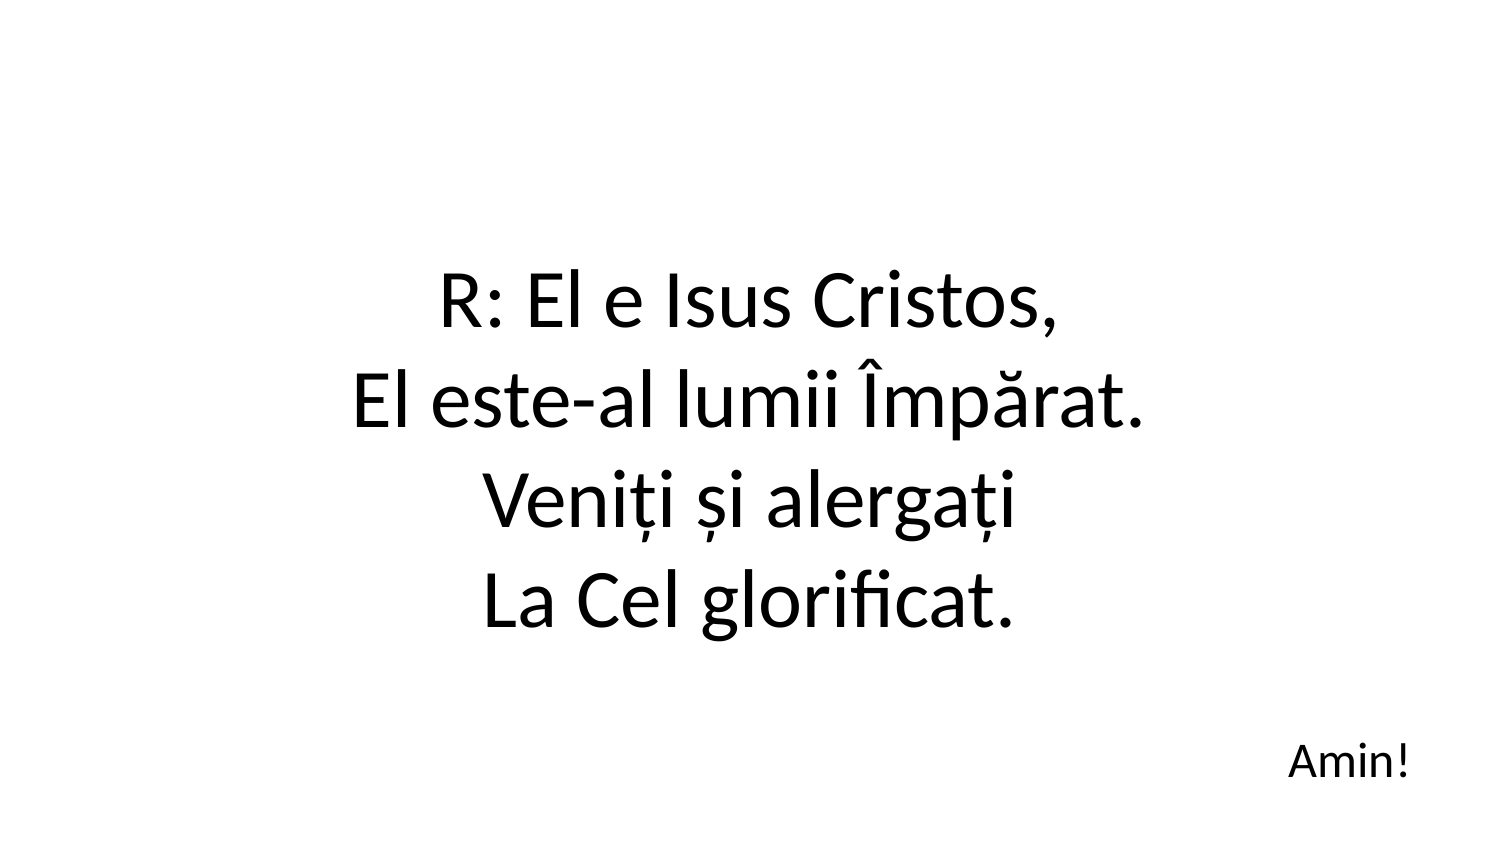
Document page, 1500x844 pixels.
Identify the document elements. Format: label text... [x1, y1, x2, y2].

text_box Amin! [1273, 674, 1427, 795]
text_box R: El e Isus Cristos, El este-al lumii Împărat. Veniți și alergați La Cel glorificat. [337, 192, 1163, 652]
